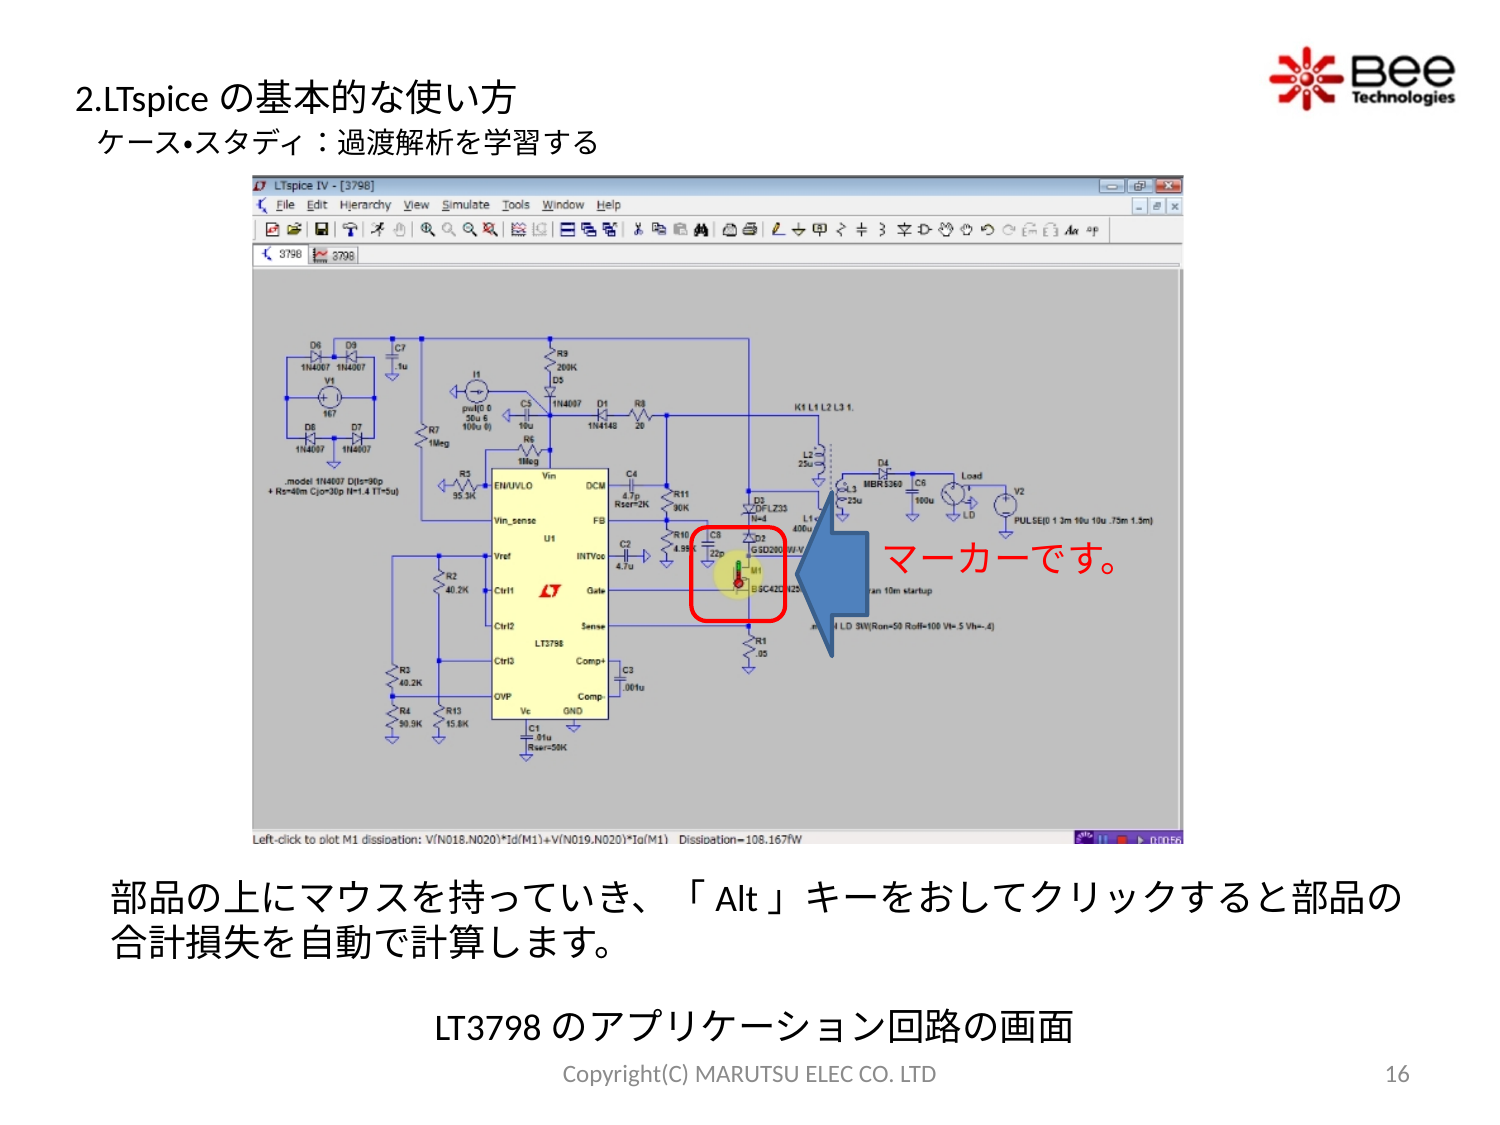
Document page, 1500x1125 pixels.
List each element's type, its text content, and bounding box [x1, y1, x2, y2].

picture [1259, 30, 1471, 124]
text_box LT3798のアプリケーション回路の画面 [419, 996, 1090, 1056]
footer Copyright(C) MARUTSU ELEC CO. LTD [512, 1056, 988, 1103]
slide_number 16 [1074, 1042, 1425, 1103]
text_box 部品の上にマウスを持っていき、「Alt」キーをおしてクリックすると部品の 合計損失を自動で計算します。 [95, 866, 1419, 972]
picture [252, 175, 1184, 844]
text_box 2.LTspiceの基本的な使い方 [60, 66, 542, 127]
text_box ケース・スタディ：過渡解析を学習する [82, 117, 616, 167]
